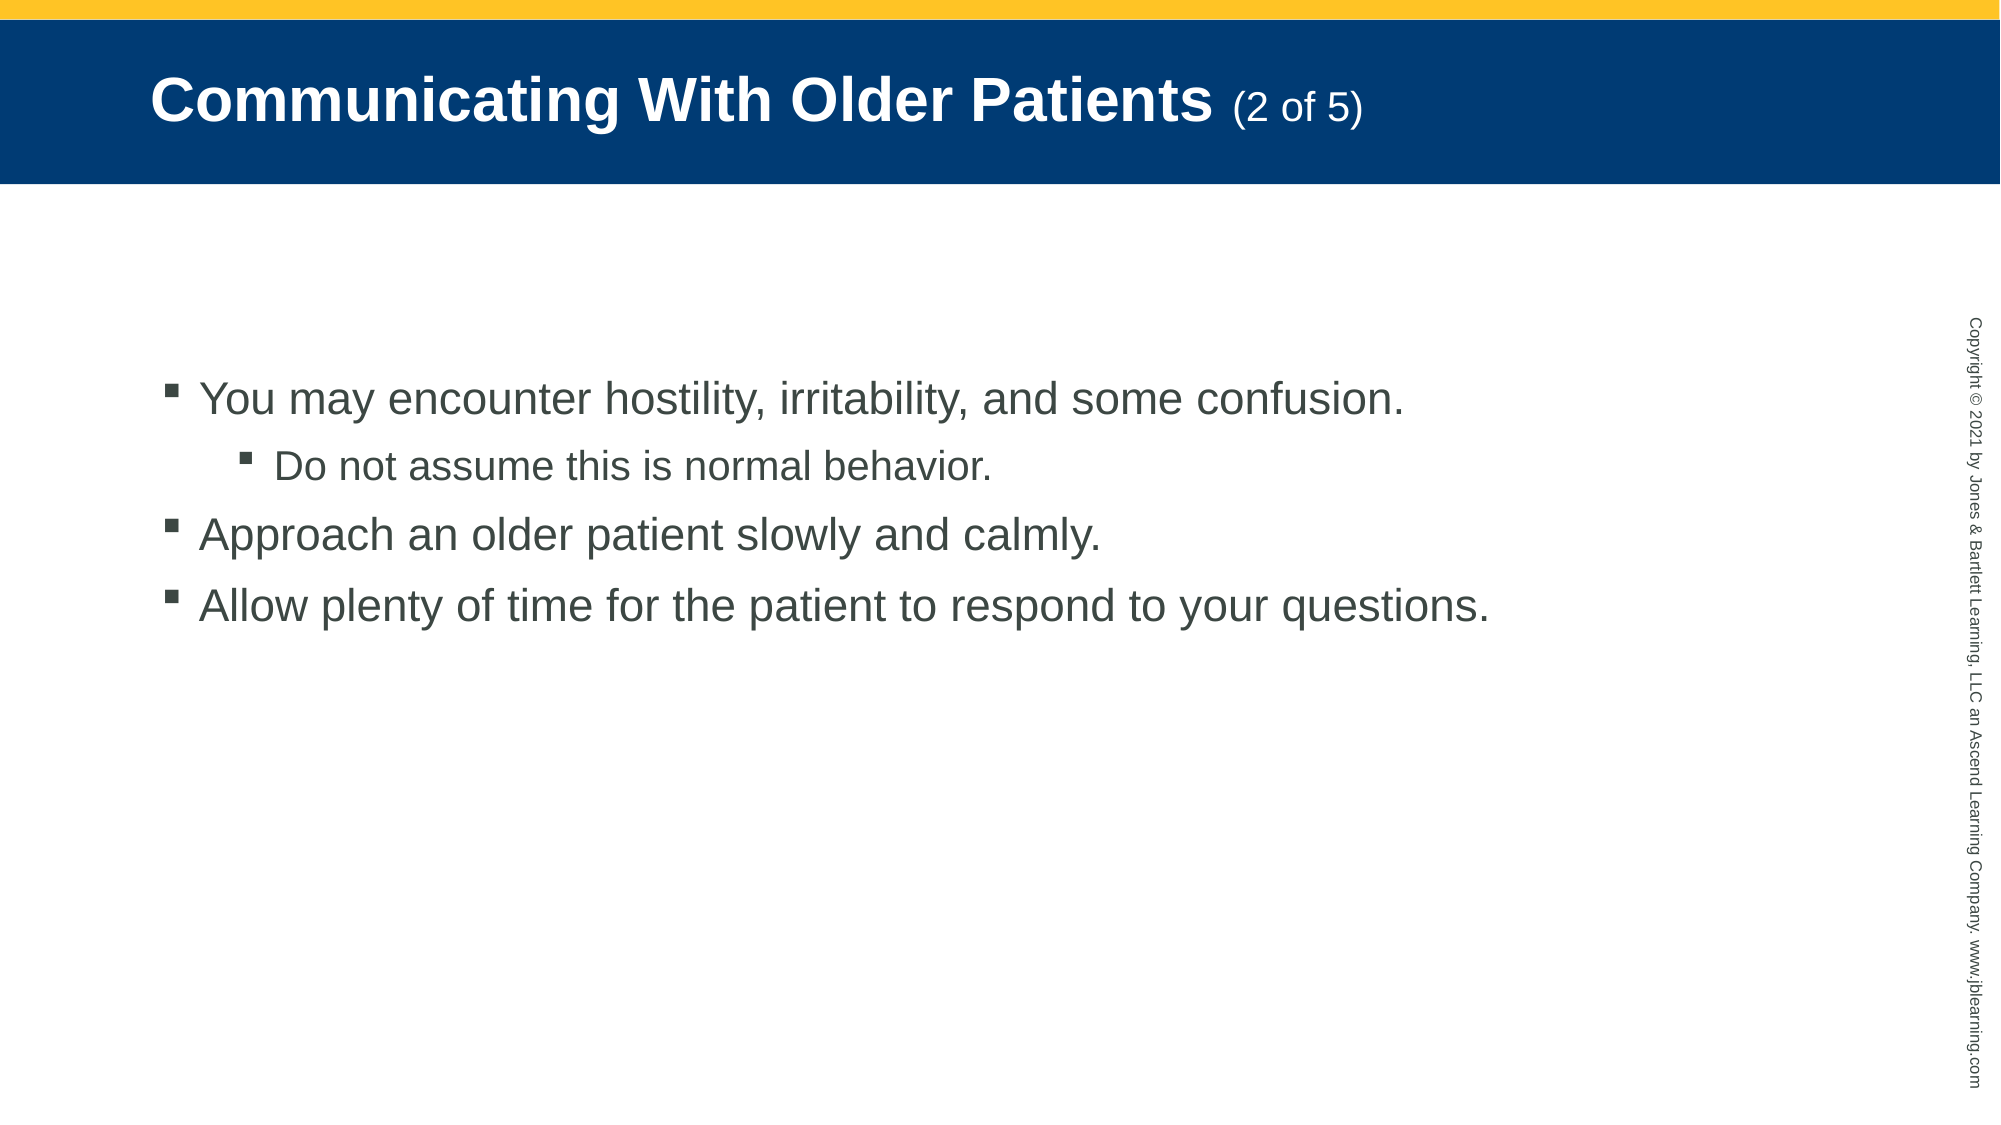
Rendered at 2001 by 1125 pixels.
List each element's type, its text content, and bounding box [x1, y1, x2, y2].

list You may encounter hostility, irritability, and some confusion. Do not assume this is normal behavior. Approach an older patient slowly and calmly. Allow plenty of time for the patient to respond to your questions. [146, 361, 1859, 1016]
title Communicating With Older Patients (2 of 5) [0, 19, 2000, 185]
